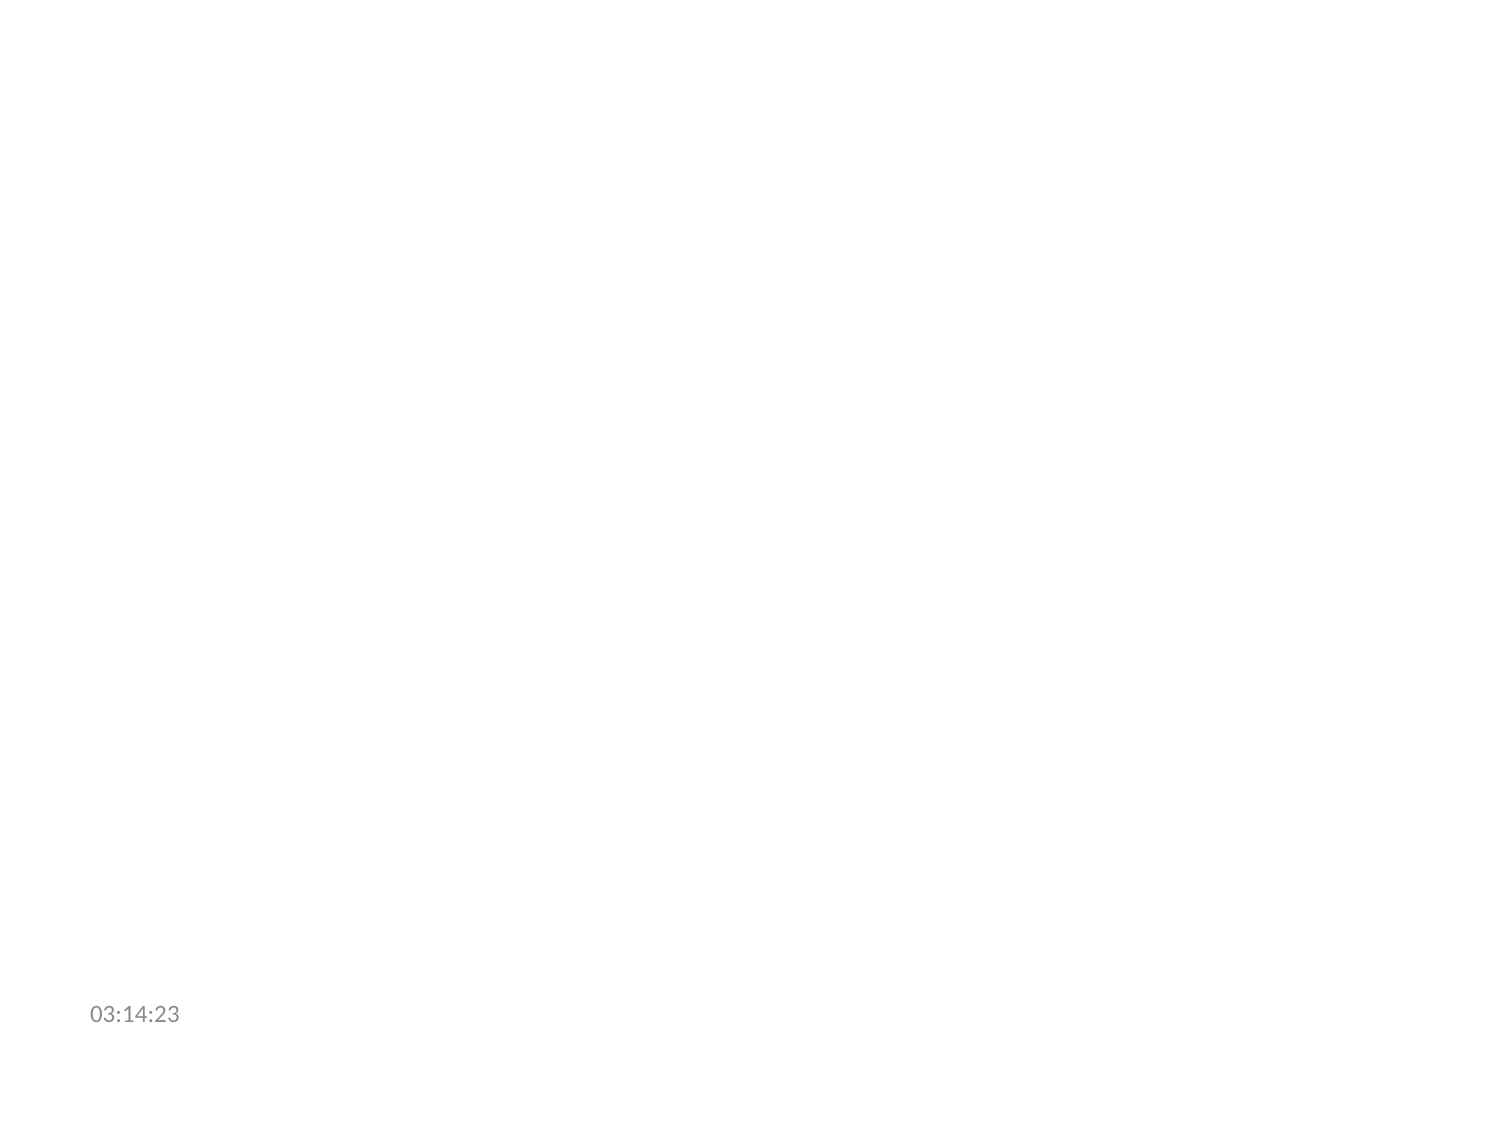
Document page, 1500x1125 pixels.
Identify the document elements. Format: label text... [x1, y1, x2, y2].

text_box 15:35:09 [75, 982, 425, 1043]
